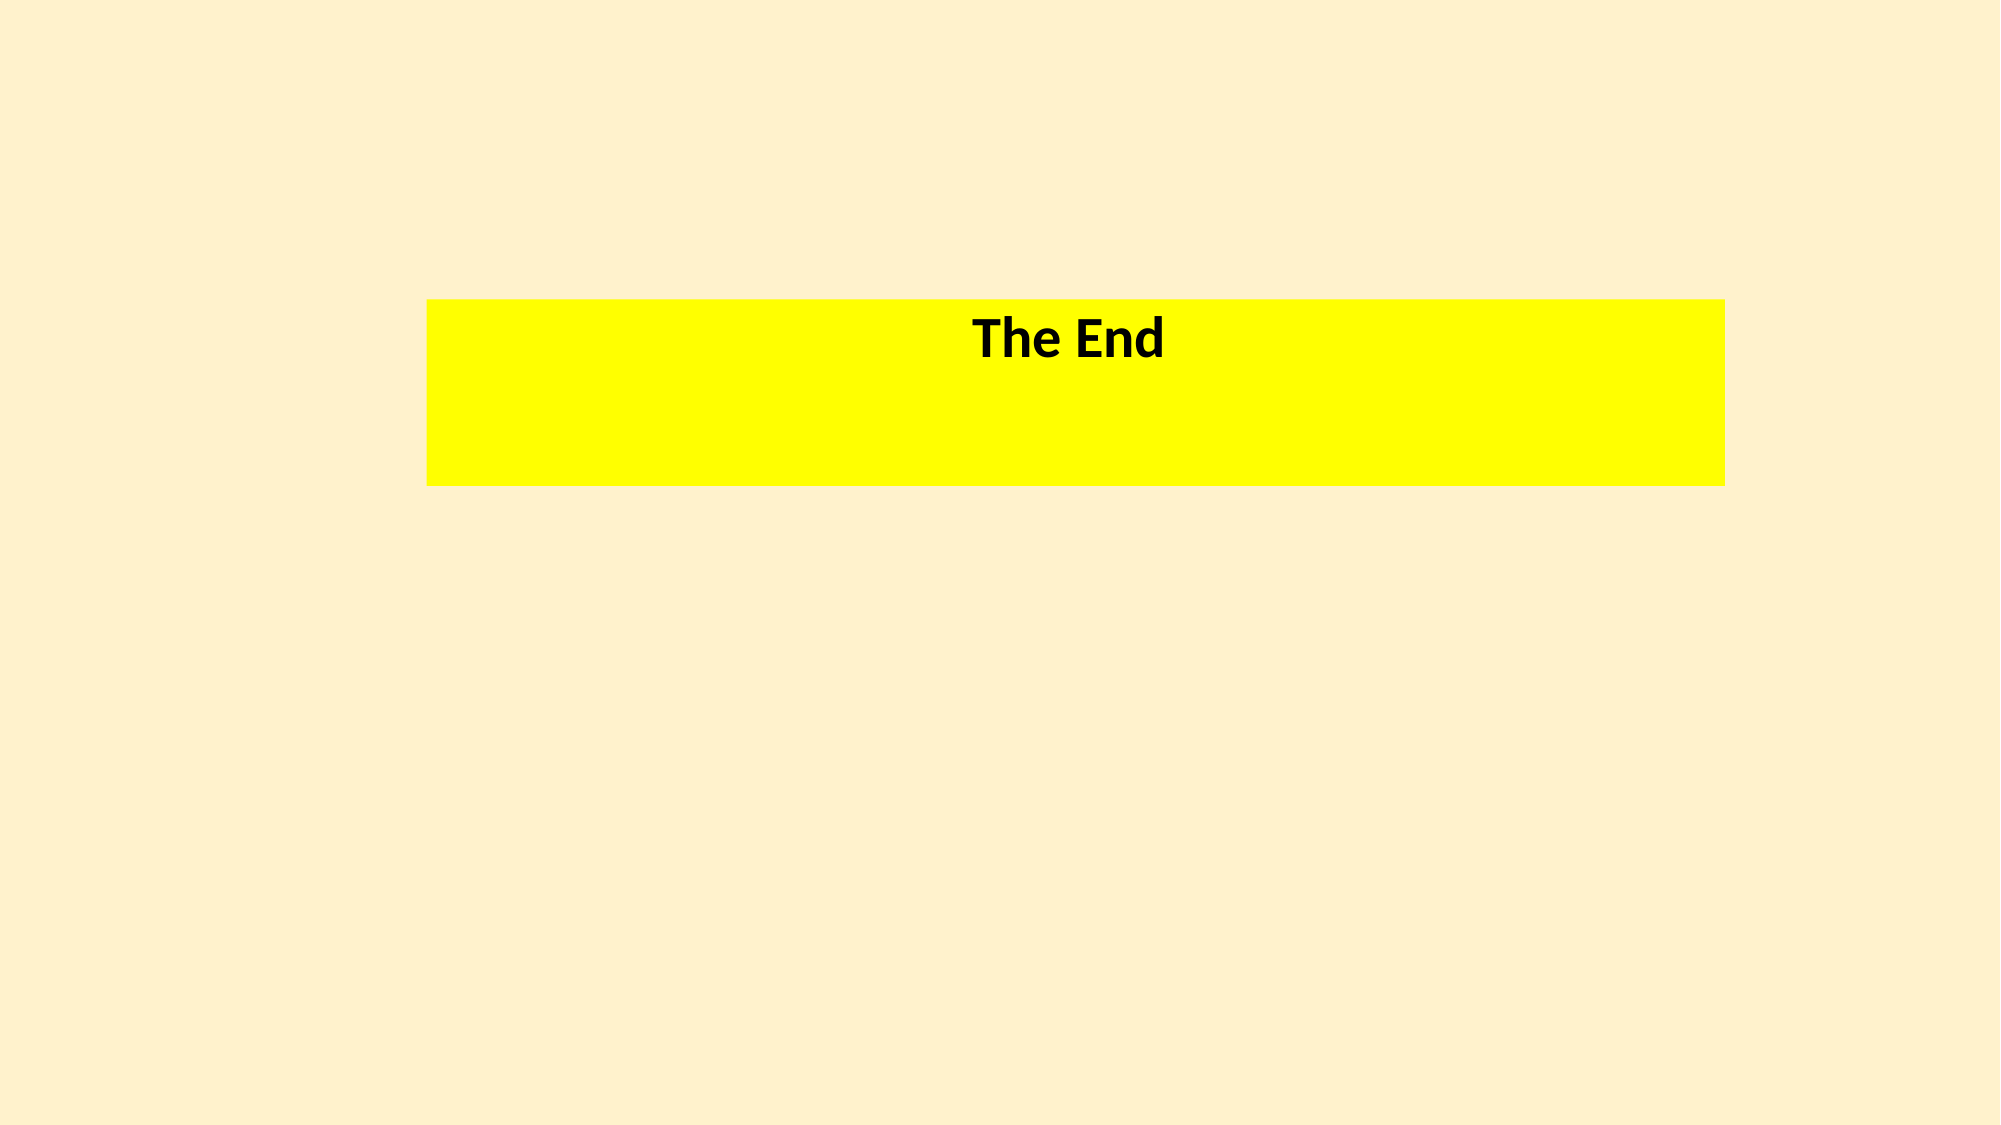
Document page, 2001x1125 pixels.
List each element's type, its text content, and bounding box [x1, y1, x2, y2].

list The End [426, 299, 1725, 486]
